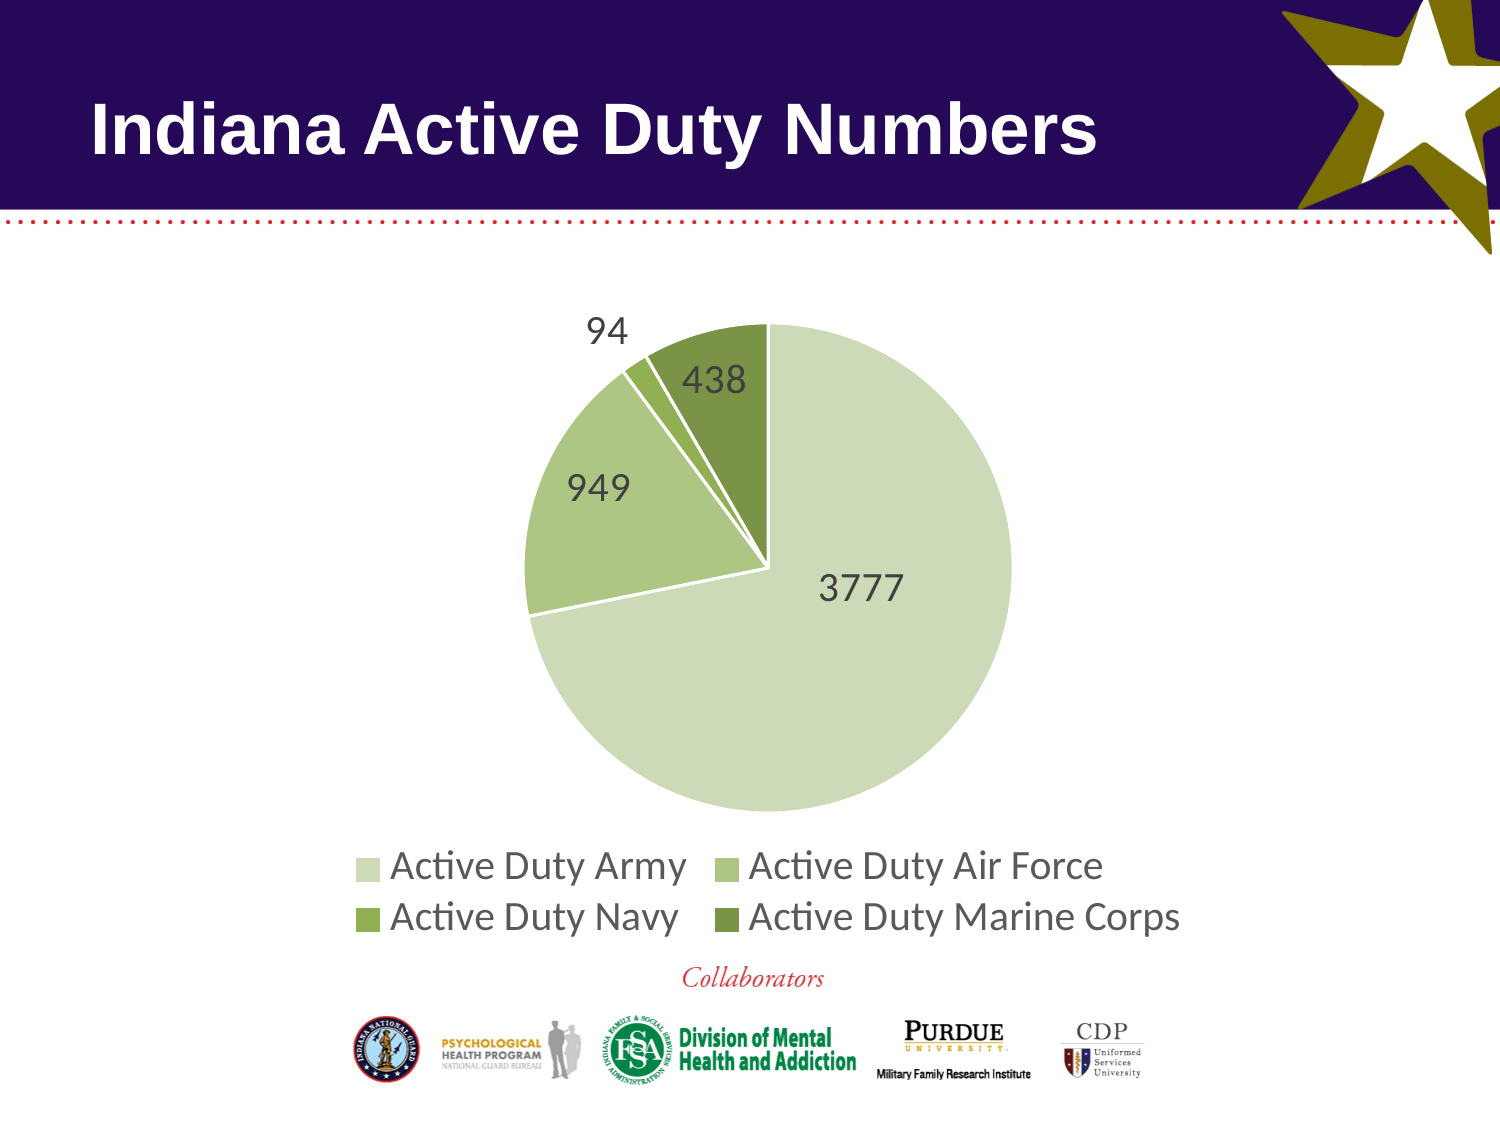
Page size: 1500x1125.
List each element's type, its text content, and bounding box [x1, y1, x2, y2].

title Indiana Active Duty Numbers [75, 37, 1313, 213]
chart [74, 262, 1463, 951]
picture [0, 0, 1500, 1125]
